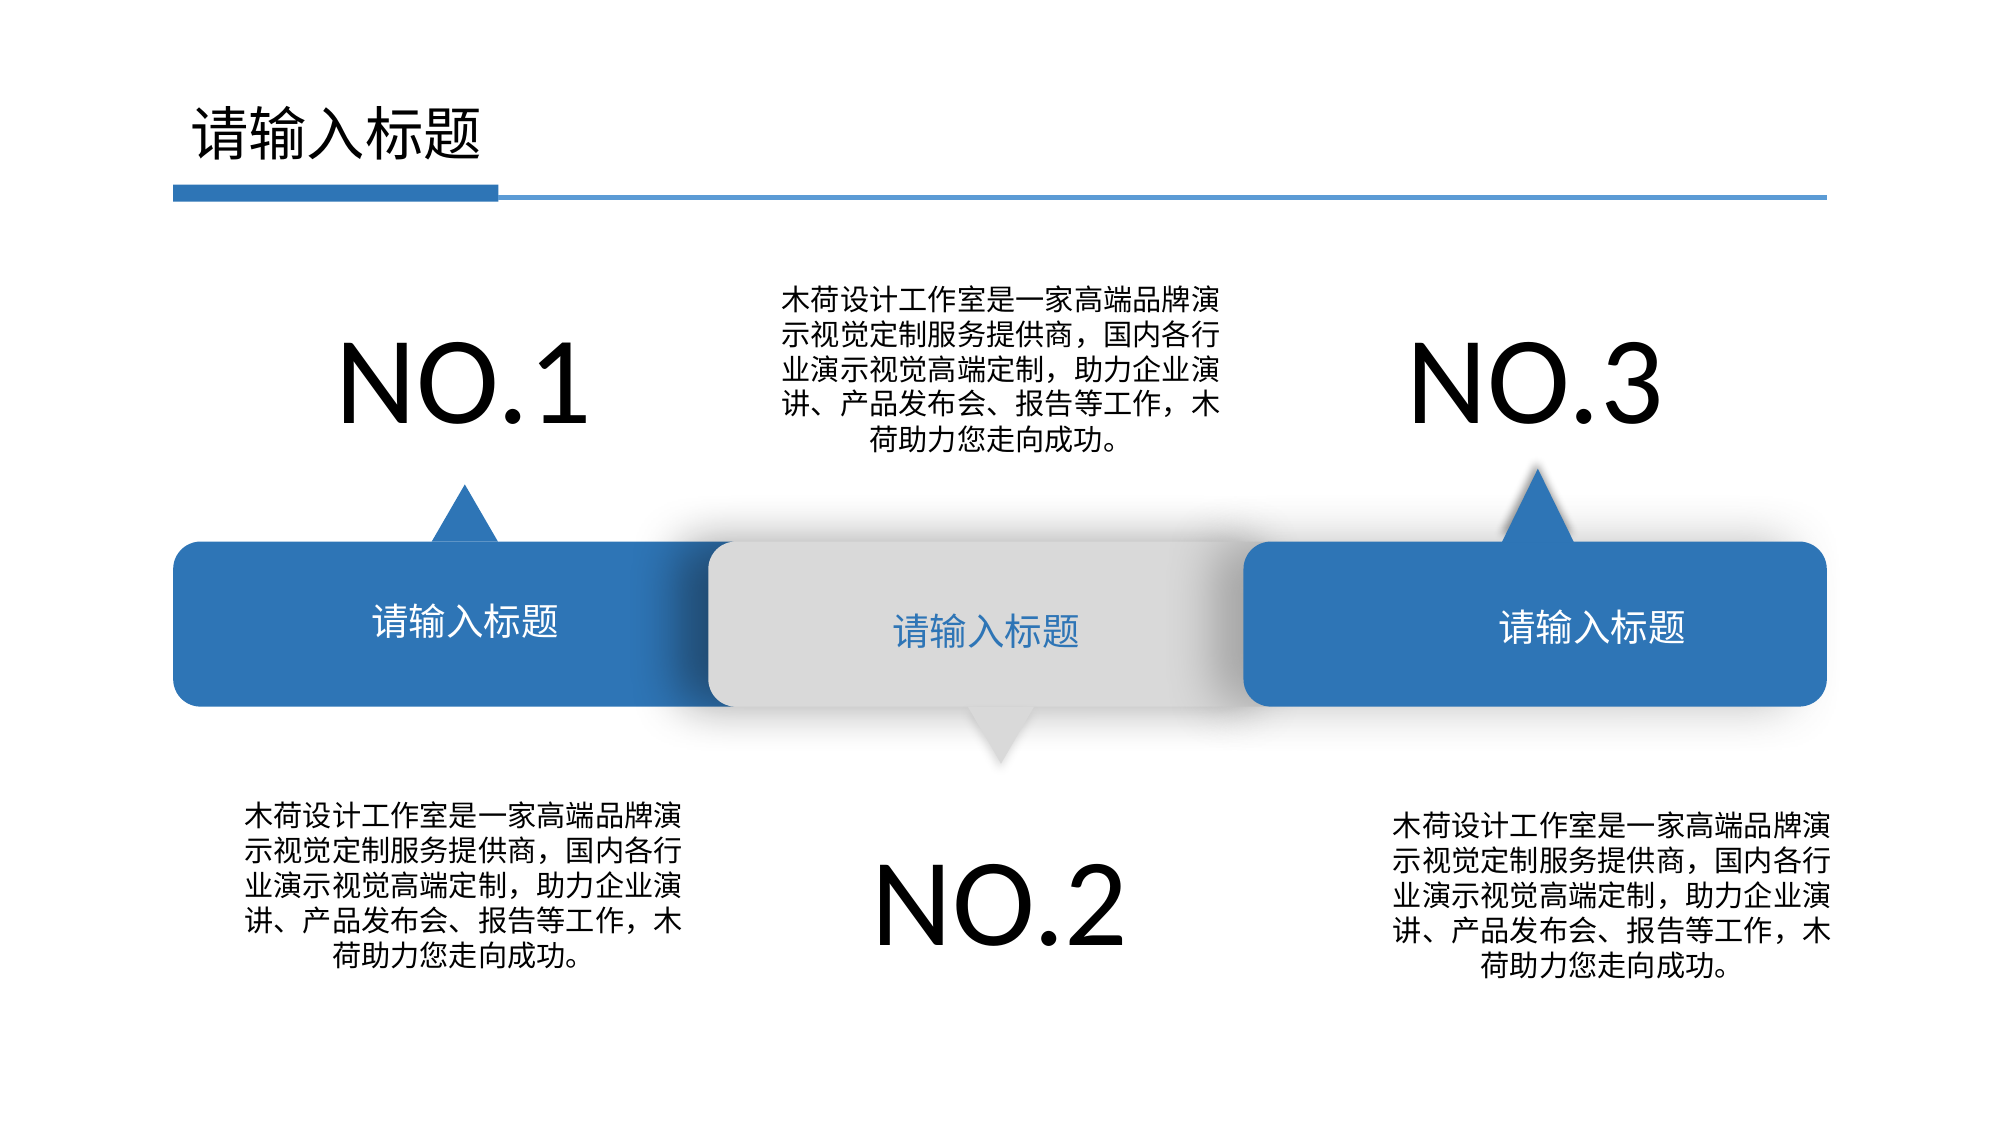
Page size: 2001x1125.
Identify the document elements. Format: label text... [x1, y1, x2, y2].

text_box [173, 184, 1827, 202]
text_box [173, 468, 1827, 764]
text_box 木荷设计工作室是一家高端品牌演示视觉定制服务提供商，国内各行业演示视觉高端定制，助力企业演讲、产品发布会、报告等工作，木荷助力您走向成功。 [1367, 800, 1857, 990]
text_box NO.1 [320, 291, 607, 457]
text_box 请输入标题 [175, 90, 497, 175]
text_box NO.3 [1392, 291, 1679, 456]
text_box 木荷设计工作室是一家高端品牌演示视觉定制服务提供商，国内各行业演示视觉高端定制，助力企业演讲、产品发布会、报告等工作，木荷助力您走向成功。 [756, 273, 1246, 464]
text_box 木荷设计工作室是一家高端品牌演示视觉定制服务提供商，国内各行业演示视觉高端定制，助力企业演讲、产品发布会、报告等工作，木荷助力您走向成功。 [219, 789, 709, 980]
text_box NO.2 [856, 812, 1144, 978]
